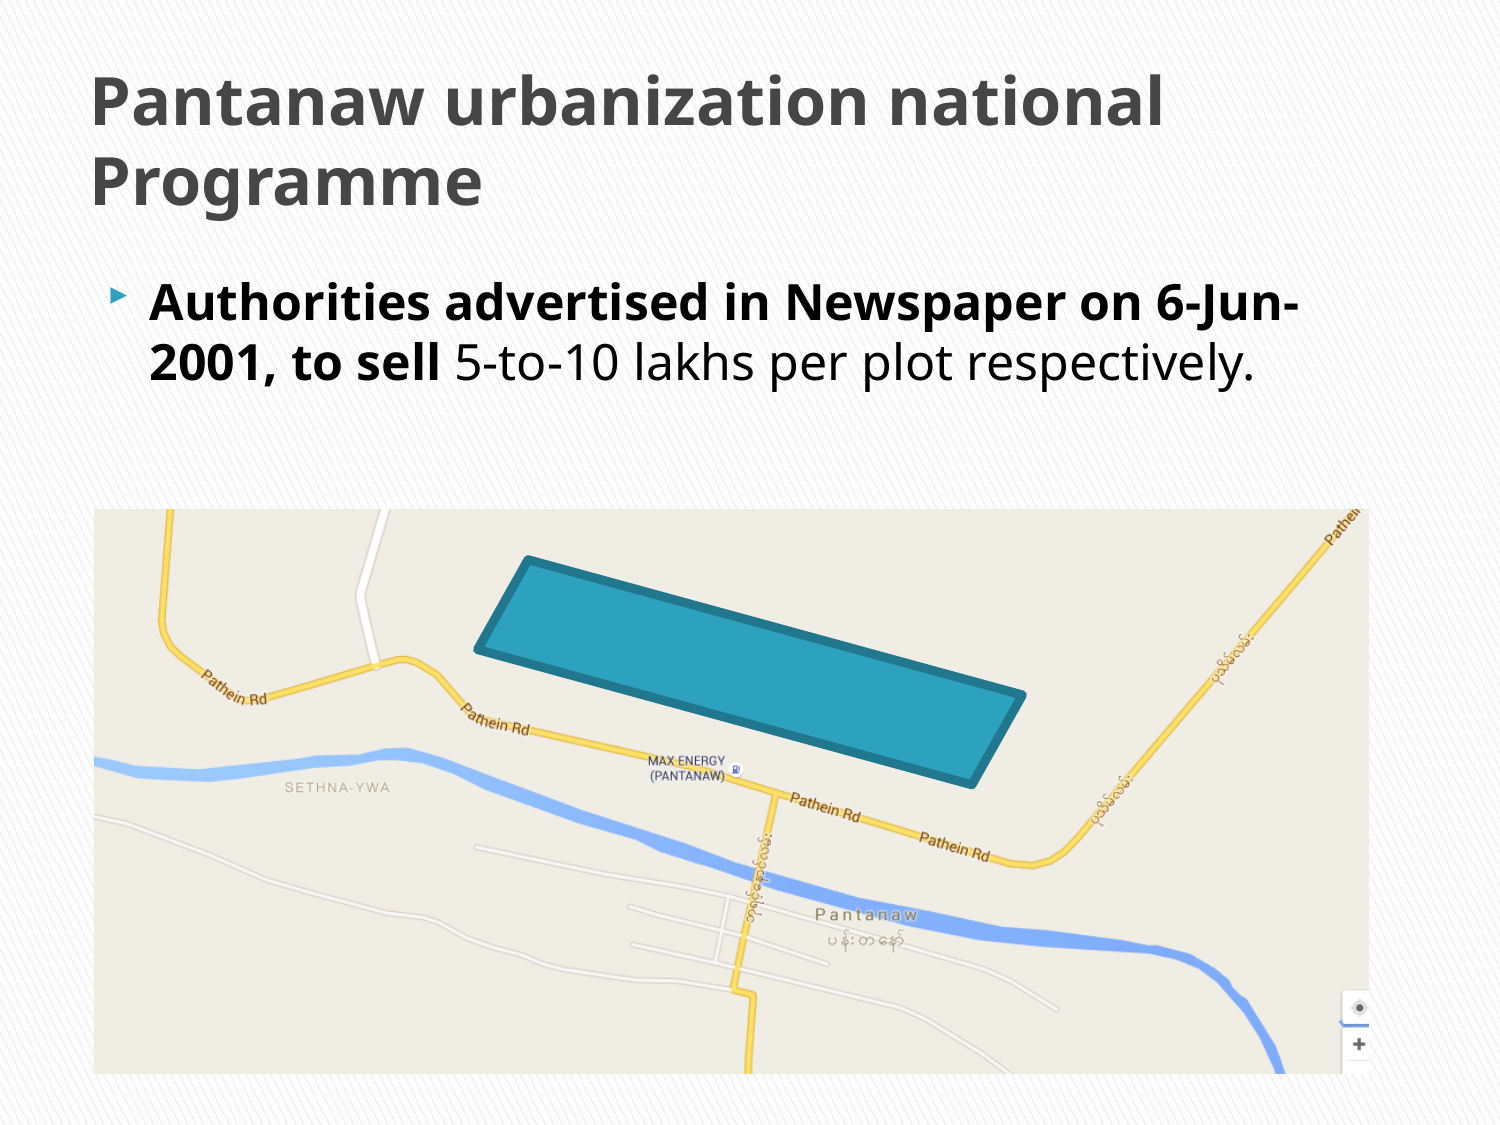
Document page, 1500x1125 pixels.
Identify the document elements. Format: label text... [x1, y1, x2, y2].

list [93, 509, 1370, 1074]
title Pantanaw urbanization national Programme [75, 44, 1425, 233]
list Authorities advertised in Newspaper on 6-Jun-2001, to sell 5-to-10 lakhs per plot respectively. [75, 262, 1388, 476]
